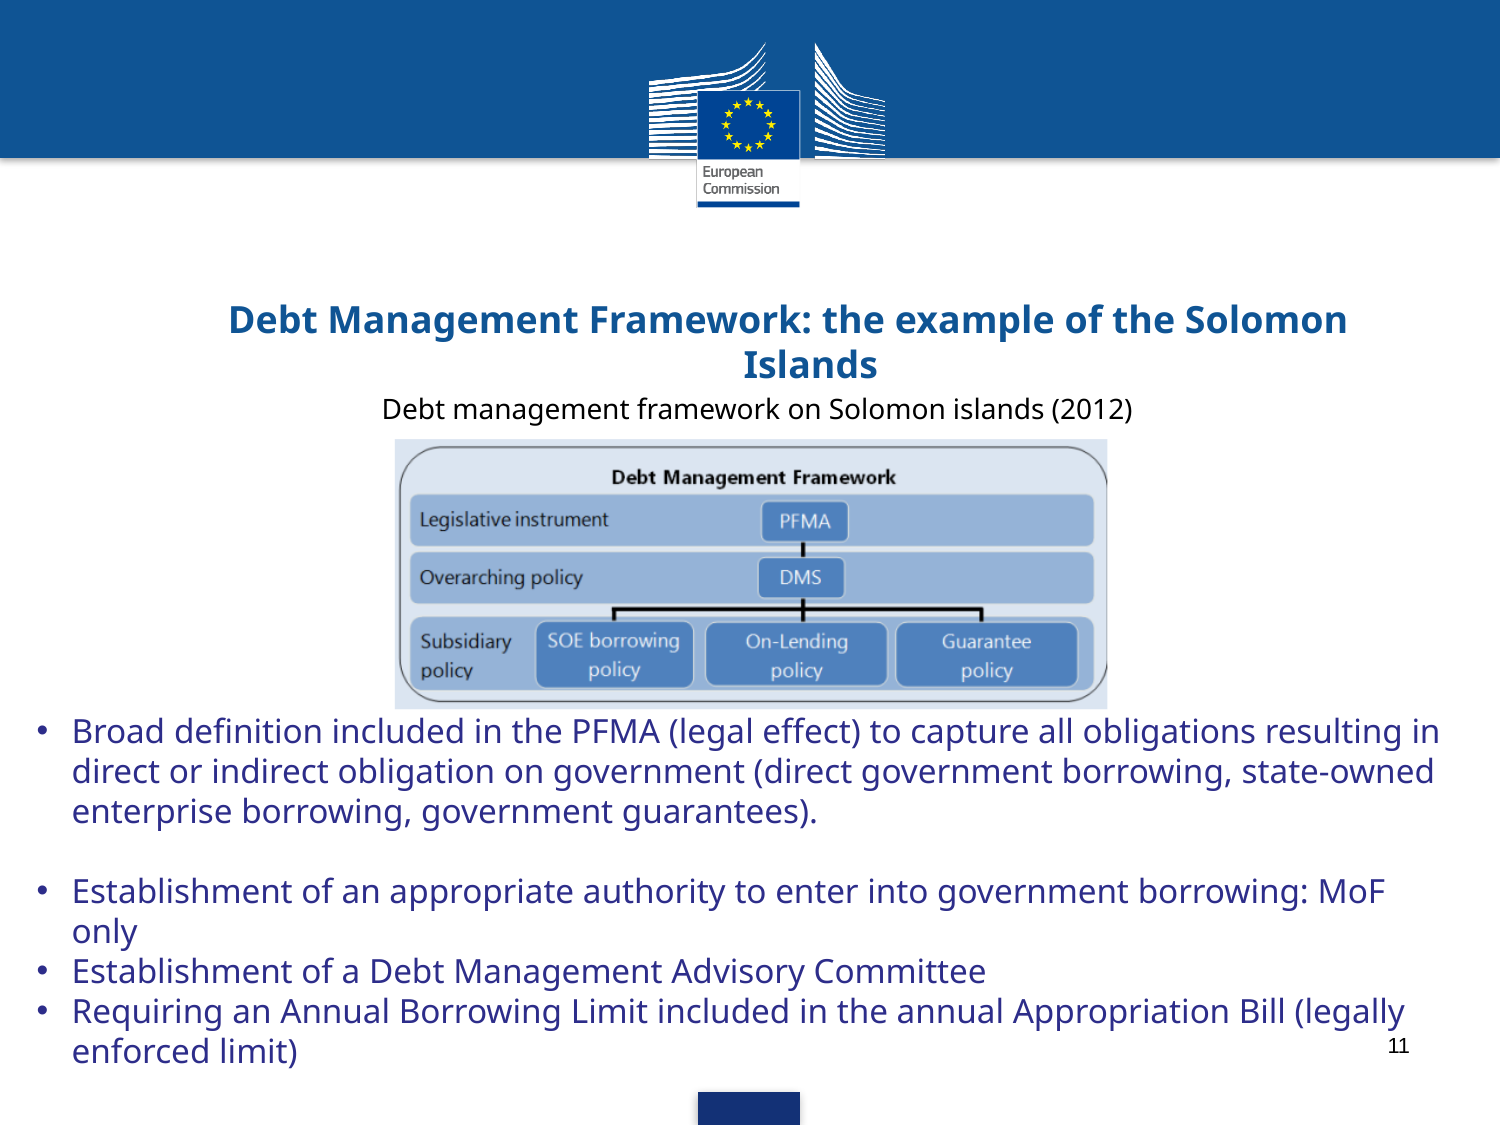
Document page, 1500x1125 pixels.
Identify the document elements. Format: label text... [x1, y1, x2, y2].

title Debt Management Framework: the example of the Solomon Islands [172, 283, 1406, 399]
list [375, 438, 1125, 714]
text_box Broad definition included in the PFMA (legal effect) to capture all obligations resulting in direct or indirect obligation on government (direct government borrowing, state-owned enterprise borrowing, government guarantees). Establishment of an appropriate authority to enter into government borrowing: MoF only Establishment of a Debt Management Advisory Committee Requiring an Annual Borrowing Limit included in the annual Appropriation Bill (legally enforced limit) [21, 703, 1463, 1111]
text_box Debt management framework on Solomon islands (2012) [366, 384, 1156, 433]
picture [649, 42, 885, 208]
